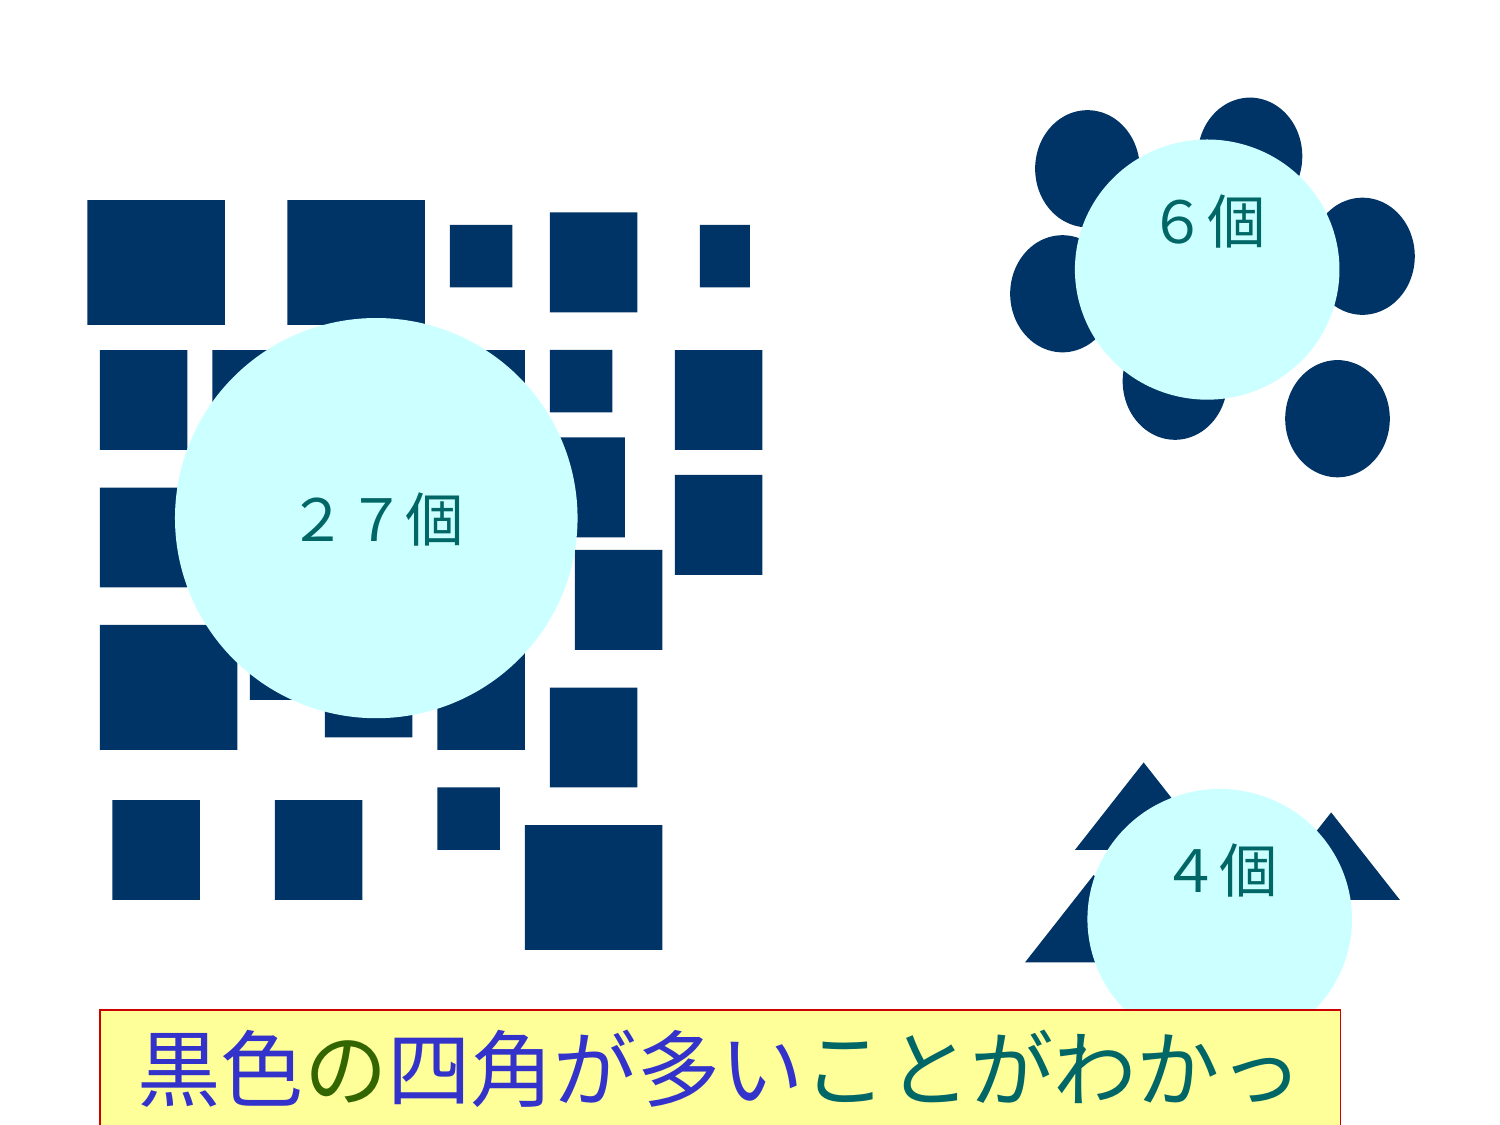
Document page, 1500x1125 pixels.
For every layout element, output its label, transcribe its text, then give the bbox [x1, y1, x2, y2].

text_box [87, 99, 1413, 1026]
text_box 黒色の四角が多いことがわかった [100, 1035, 1341, 1125]
